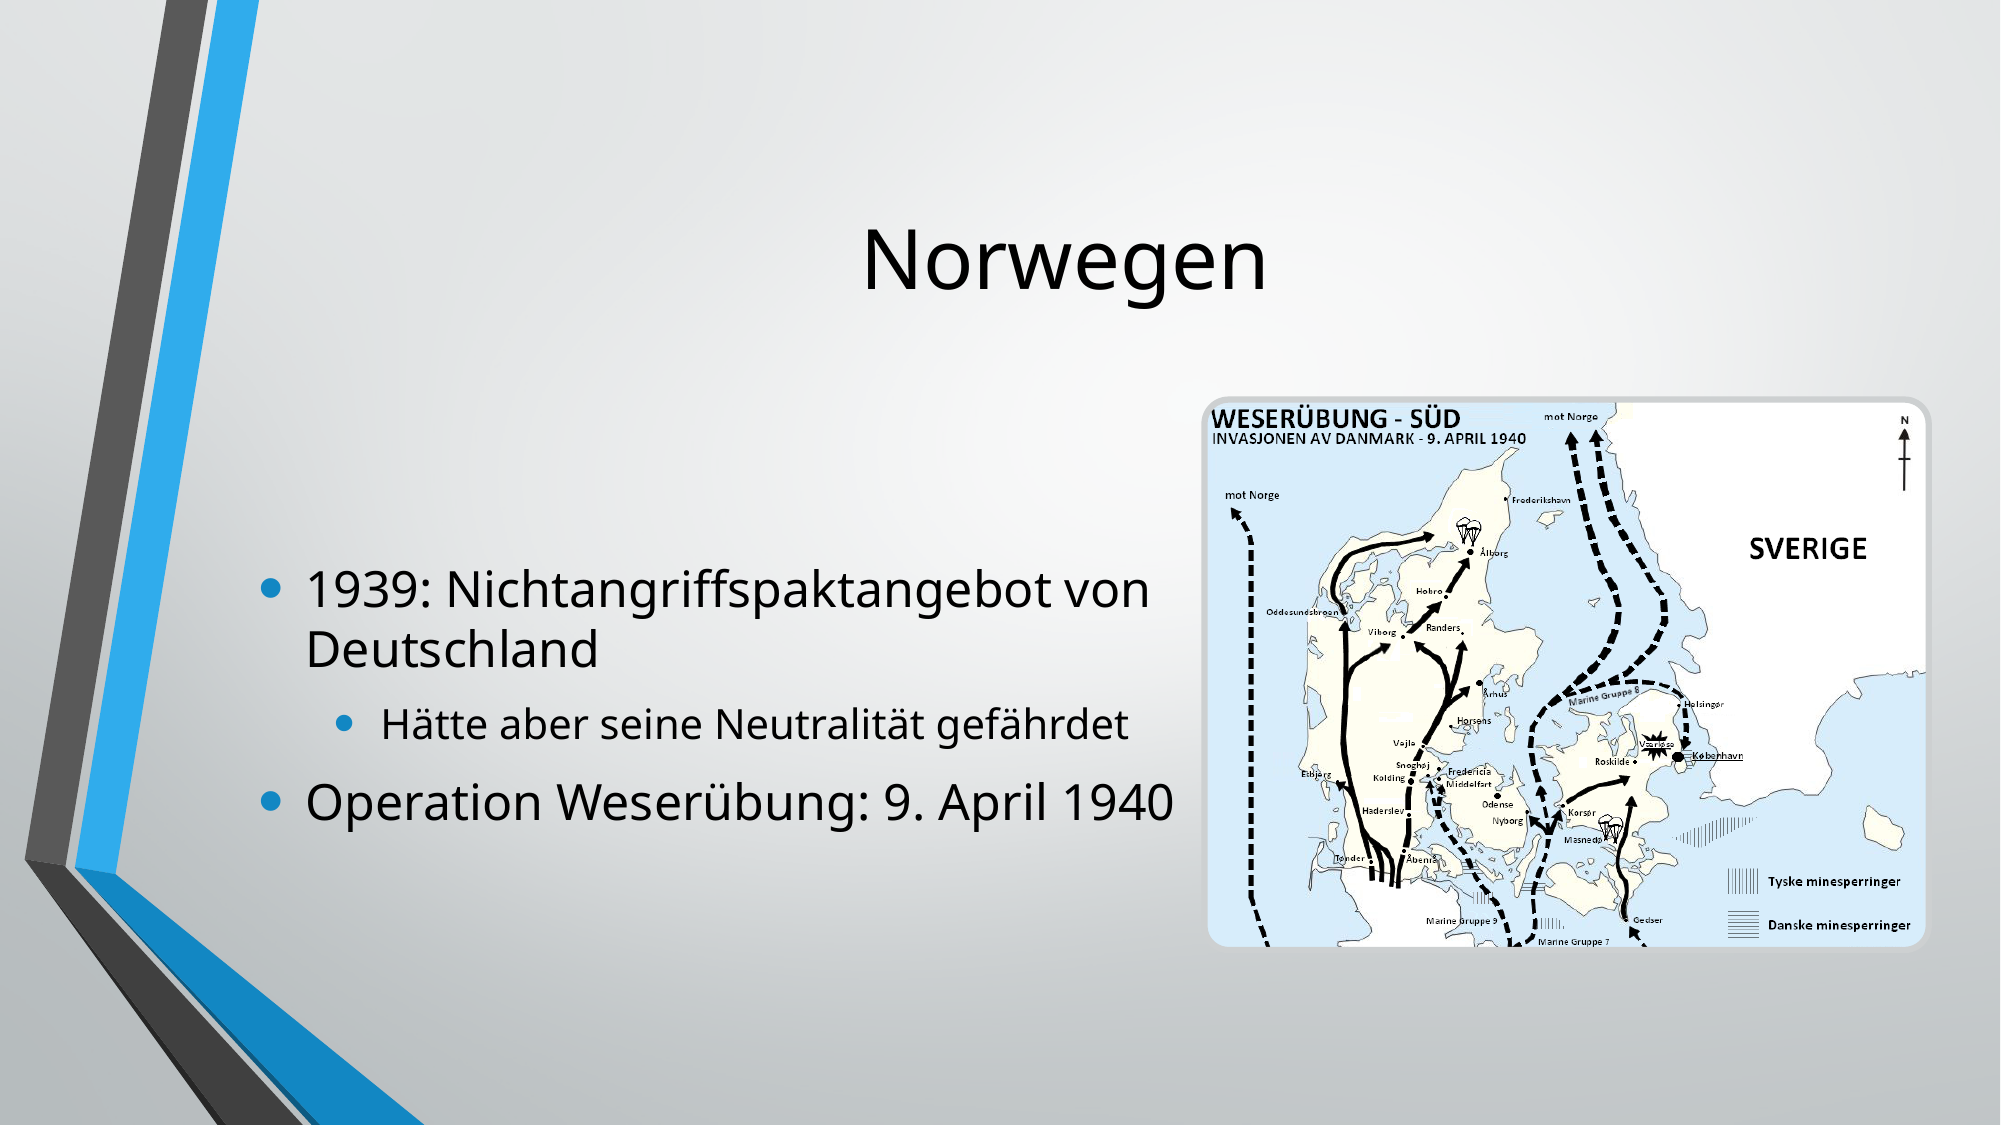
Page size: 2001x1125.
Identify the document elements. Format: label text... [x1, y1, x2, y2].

title Norwegen [243, 112, 1887, 400]
picture [1204, 399, 1929, 951]
list 1939: Nichtangriffspaktangebot von Deutschland Hätte aber seine Neutralität gefährdet Operation Weserübung: 9. April 1940 [243, 437, 1204, 950]
